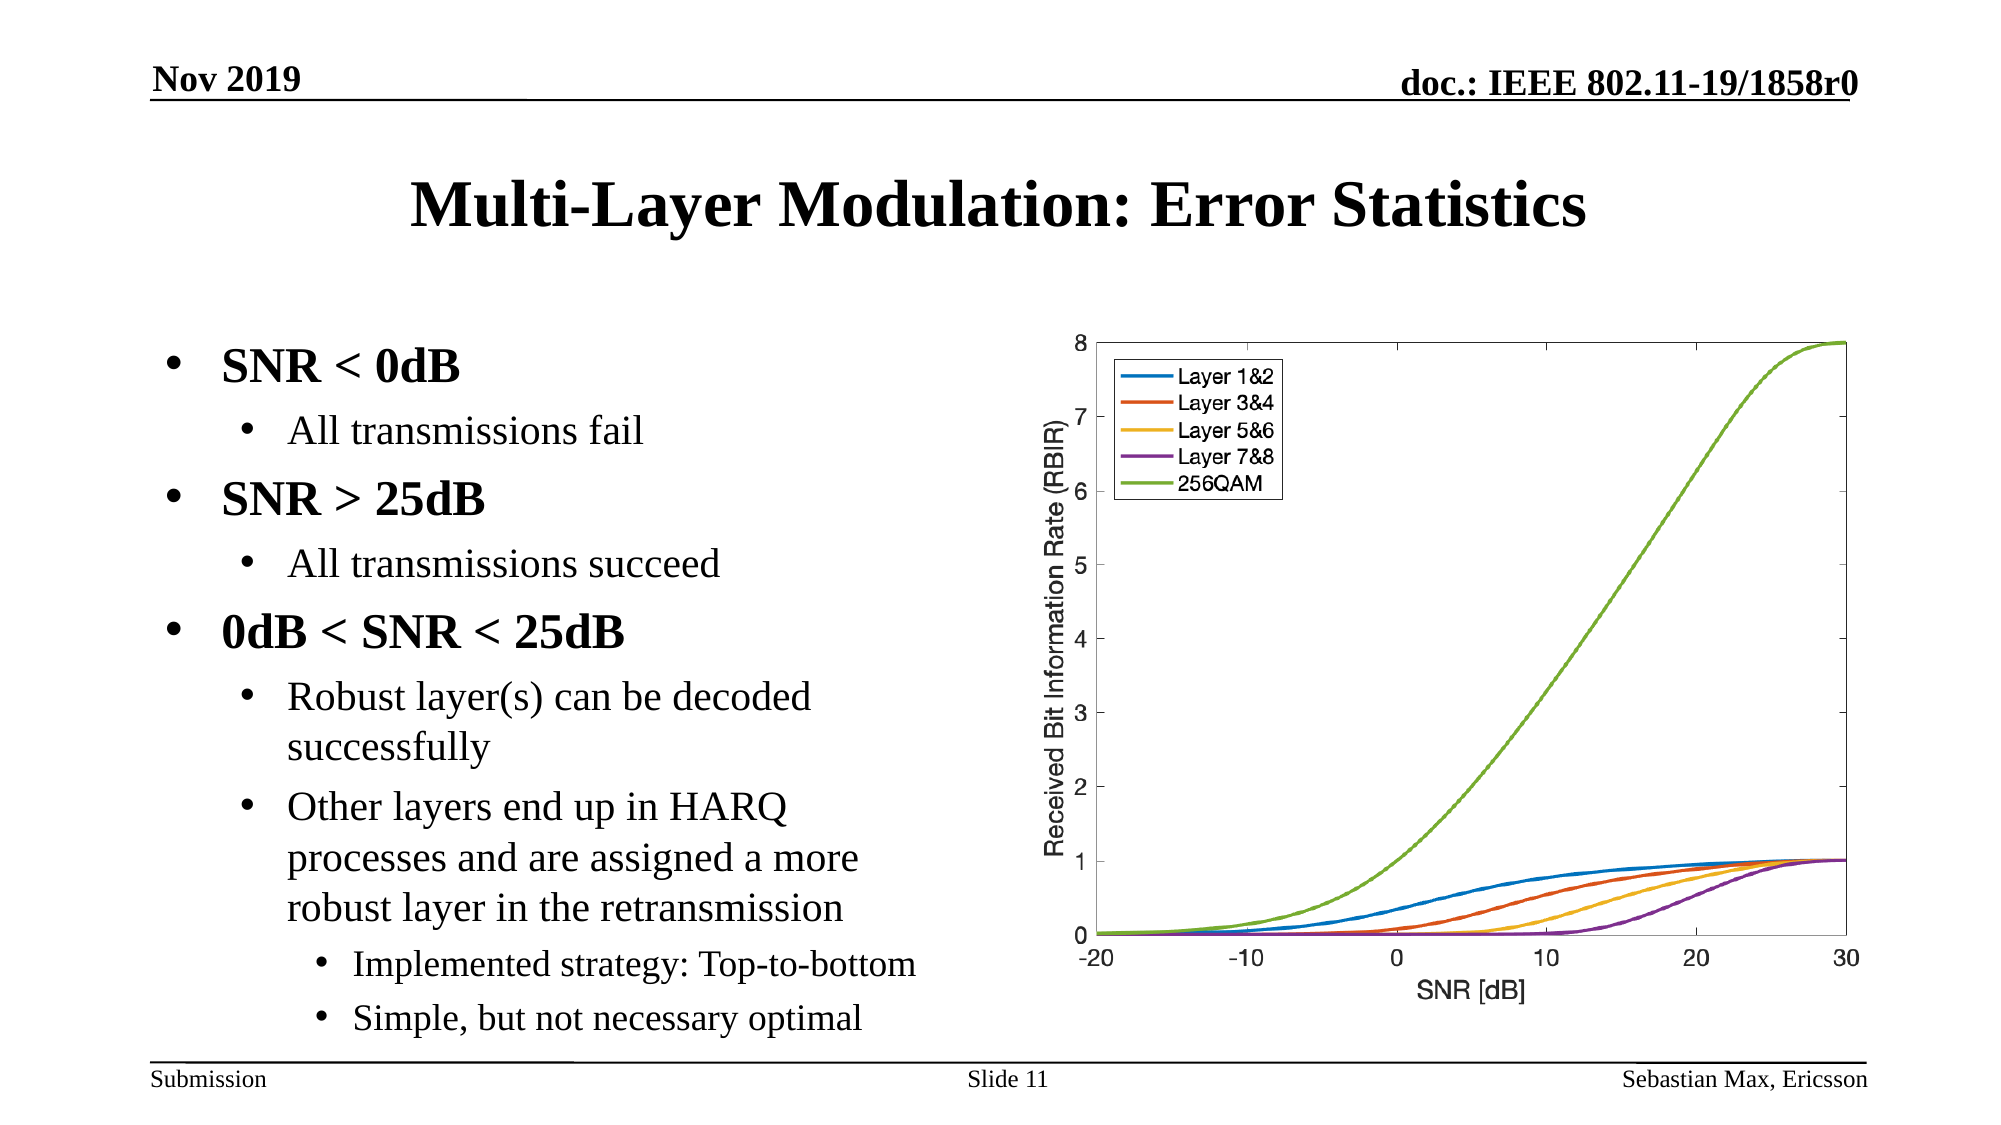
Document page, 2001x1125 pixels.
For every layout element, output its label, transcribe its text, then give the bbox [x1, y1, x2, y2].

picture [970, 286, 1939, 1013]
footer Sebastian Max, Ericsson [1171, 1061, 1869, 1093]
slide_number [152, 54, 563, 100]
slide_number Slide 11 [950, 1061, 1067, 1123]
list SNR < 0dB All transmissions fail SNR > 25dB All transmissions succeed 0dB < SNR < 25dB Robust layer(s) can be decoded successfully Other layers end up in HARQ processes and are assigned a more robust layer in the retransmission Implemented strategy: Top-to-bottom Simple, but not necessary optimal [149, 324, 951, 1000]
title Multi-Layer Modulation: Error Statistics [149, 112, 1850, 288]
